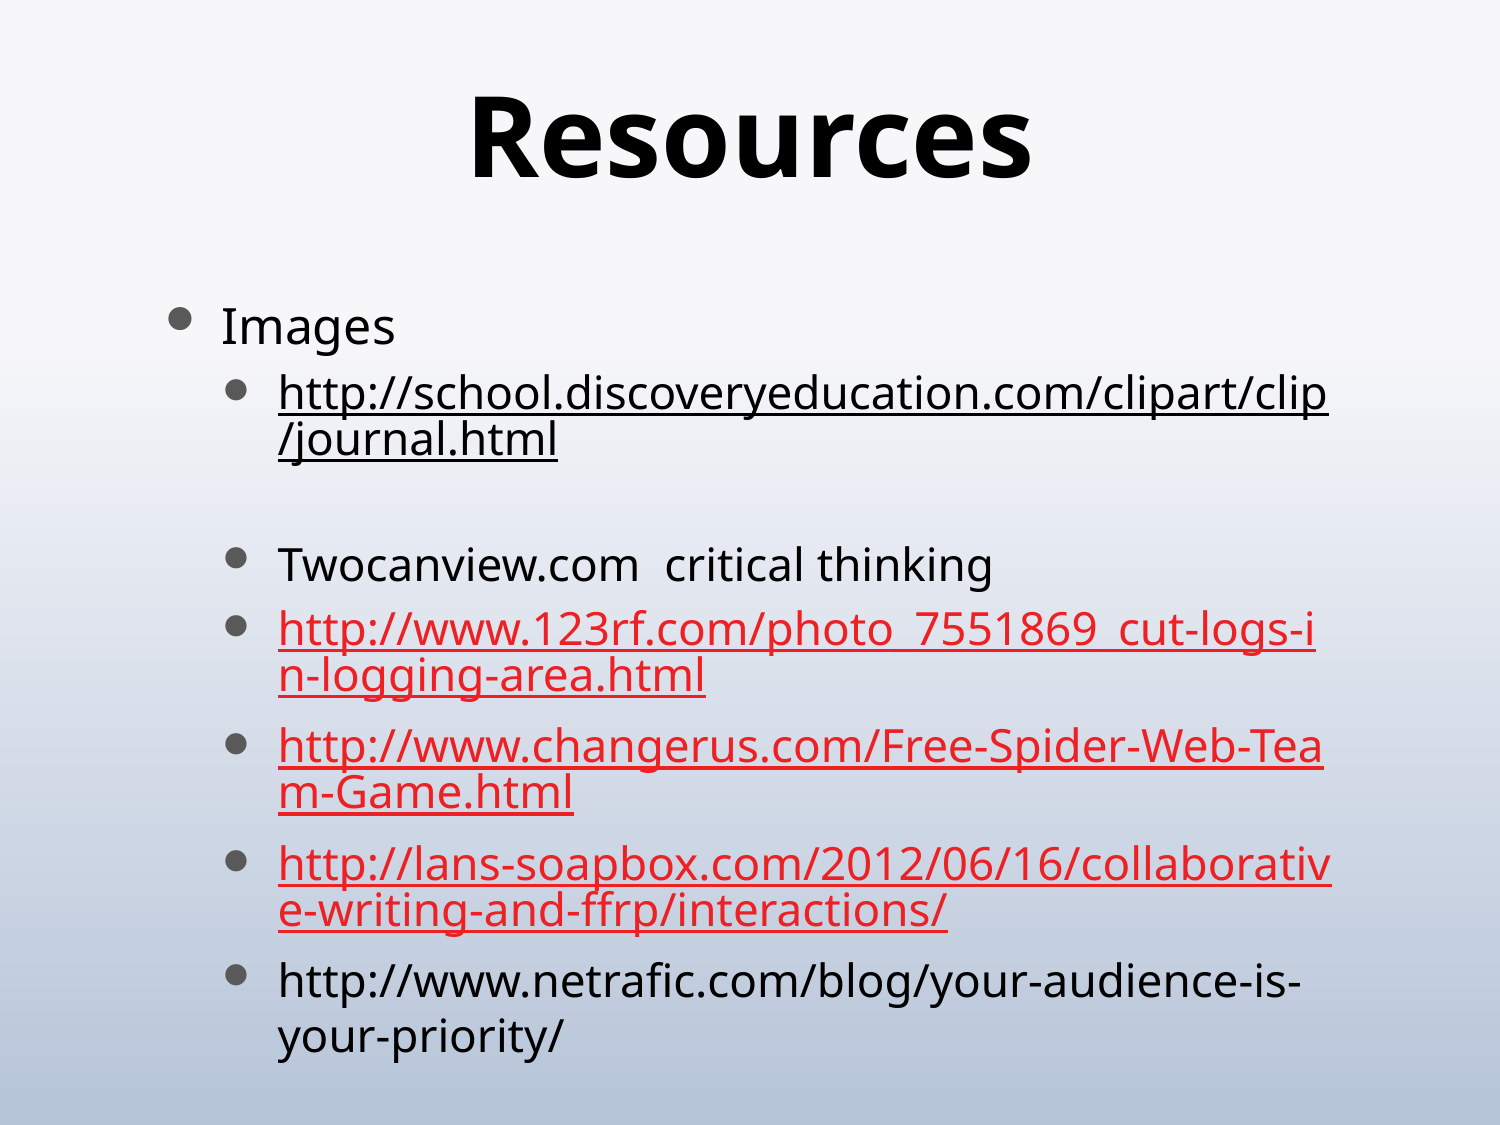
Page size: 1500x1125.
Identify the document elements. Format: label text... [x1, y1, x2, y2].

list Images http://school.discoveryeducation.com/clipart/clip/journal.html Twocanview.com critical thinking http://www.123rf.com/photo_7551869_cut-logs-in-logging-area.html http://www.changerus.com/Free-Spider-Web-Team-Game.html http://lans-soapbox.com/2012/06/16/collaborative-writing-and-ffrp/interactions/ http://www.netrafic.com/blog/your-audience-is-your-priority/ [150, 286, 1350, 993]
title Resources [150, 37, 1350, 245]
